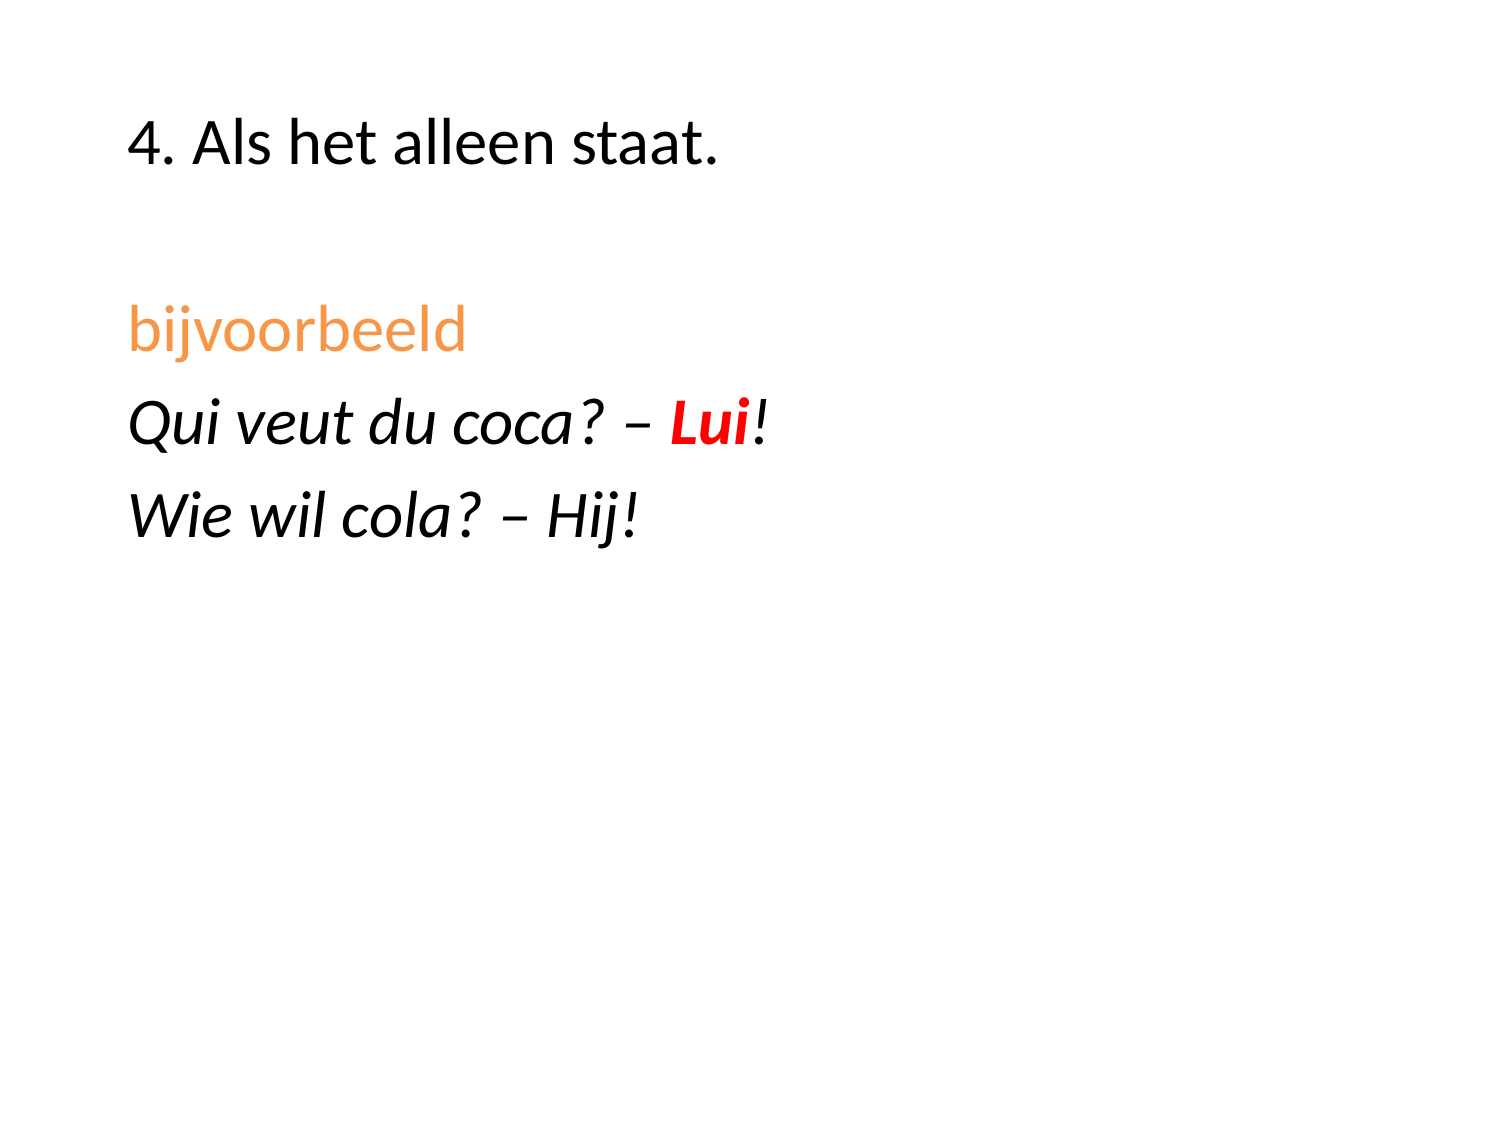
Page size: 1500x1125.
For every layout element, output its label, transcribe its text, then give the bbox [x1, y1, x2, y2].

text_box 4. Als het alleen staat. bijvoorbeeld Qui veut du coca? – Lui! Wie wil cola? – Hij! [112, 89, 1388, 988]
